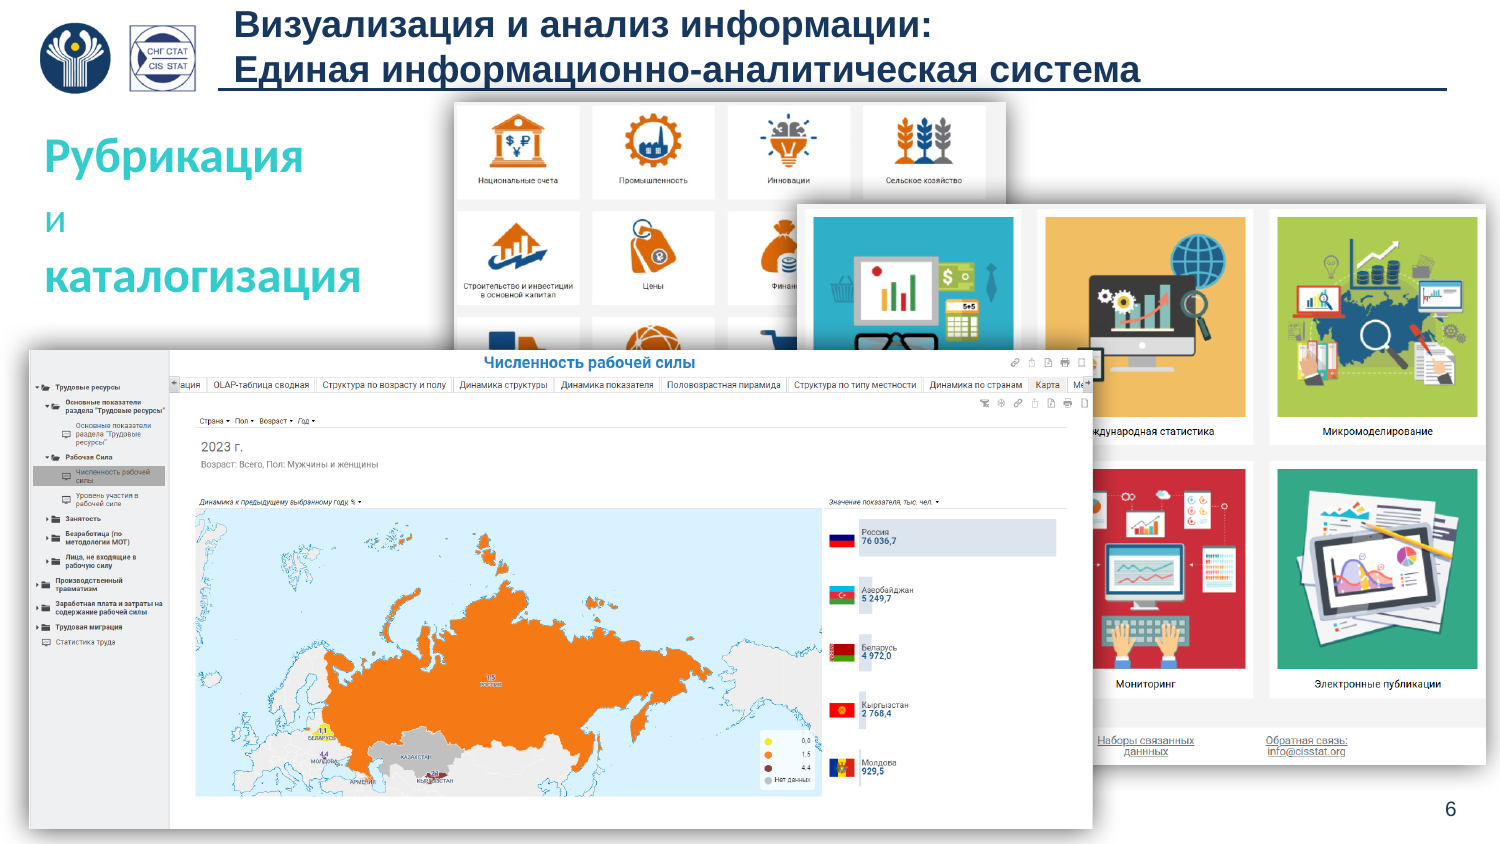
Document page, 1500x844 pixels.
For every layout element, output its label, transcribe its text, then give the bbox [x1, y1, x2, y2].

title Визуализация и анализ информации: Единая информационно-аналитическая система [218, 0, 1447, 90]
picture [0, 0, 296, 190]
picture [29, 102, 1486, 830]
text_box Рубрикация и каталогизация [29, 114, 449, 310]
